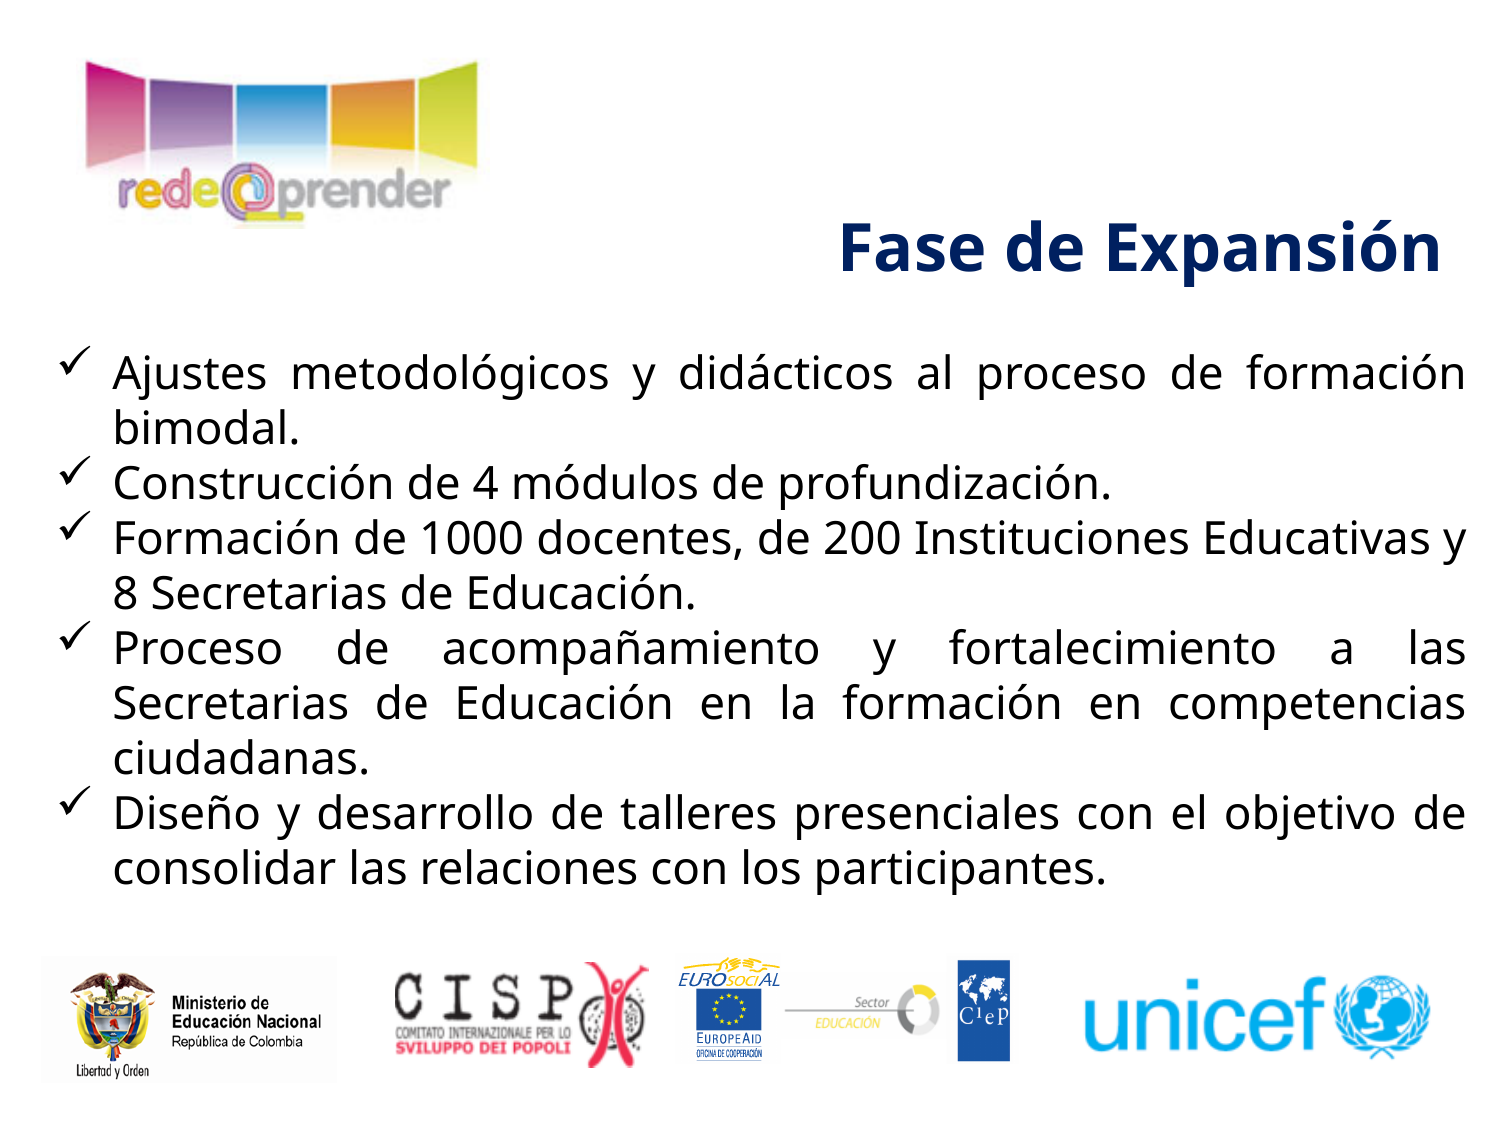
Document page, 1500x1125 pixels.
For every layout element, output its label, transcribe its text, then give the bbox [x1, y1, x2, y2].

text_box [395, 952, 1022, 1068]
picture [76, 42, 491, 230]
text_box Ajustes metodológicos y didácticos al proceso de formación bimodal. Construcción de 4 módulos de profundización. Formación de 1000 docentes, de 200 Instituciones Educativas y 8 Secretarias de Educación. Proceso de acompañamiento y fortalecimiento a las Secretarias de Educación en la formación en competencias ciudadanas. Diseño y desarrollo de talleres presenciales con el objetivo de consolidar las relaciones con los participantes. [41, 291, 1483, 1066]
picture [1080, 965, 1432, 1064]
picture [41, 956, 337, 1083]
text_box Fase de Expansión [183, 197, 1459, 291]
